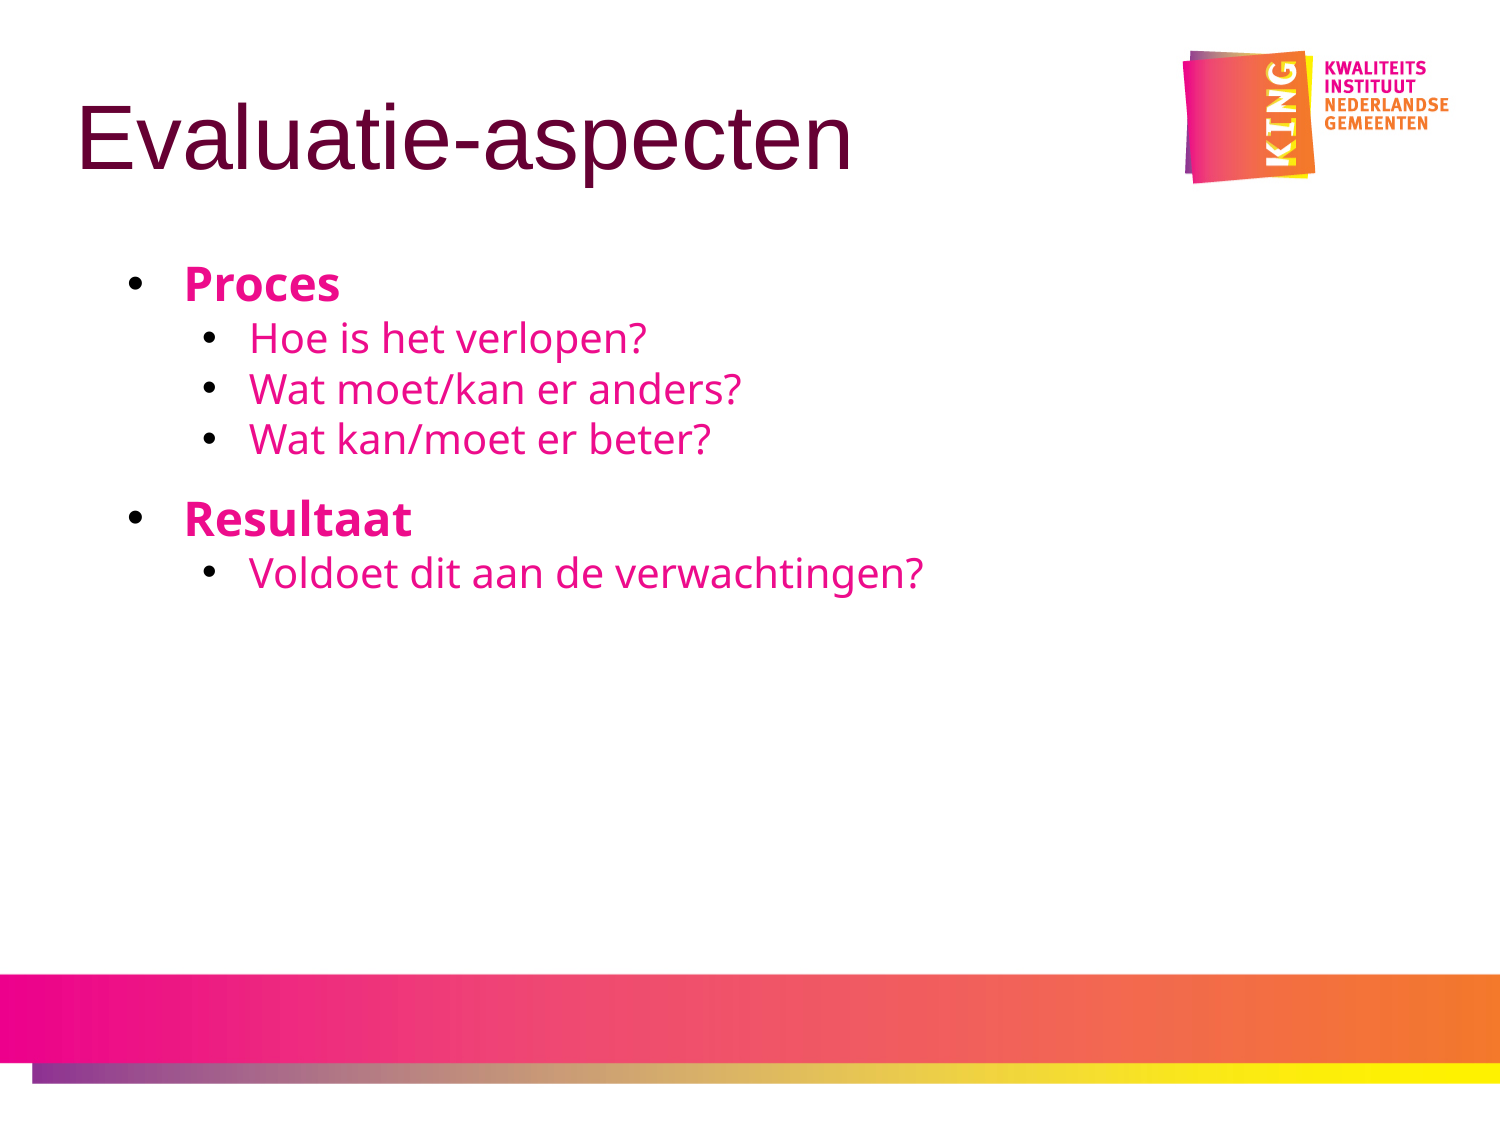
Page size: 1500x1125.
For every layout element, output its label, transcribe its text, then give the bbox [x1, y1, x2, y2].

list Proces Hoe is het verlopen? Wat moet/kan er anders? Wat kan/moet er beter? Resultaat Voldoet dit aan de verwachtingen? [111, 245, 1500, 989]
title Evaluatie-aspecten [74, 44, 1425, 233]
picture [0, 0, 1500, 1125]
